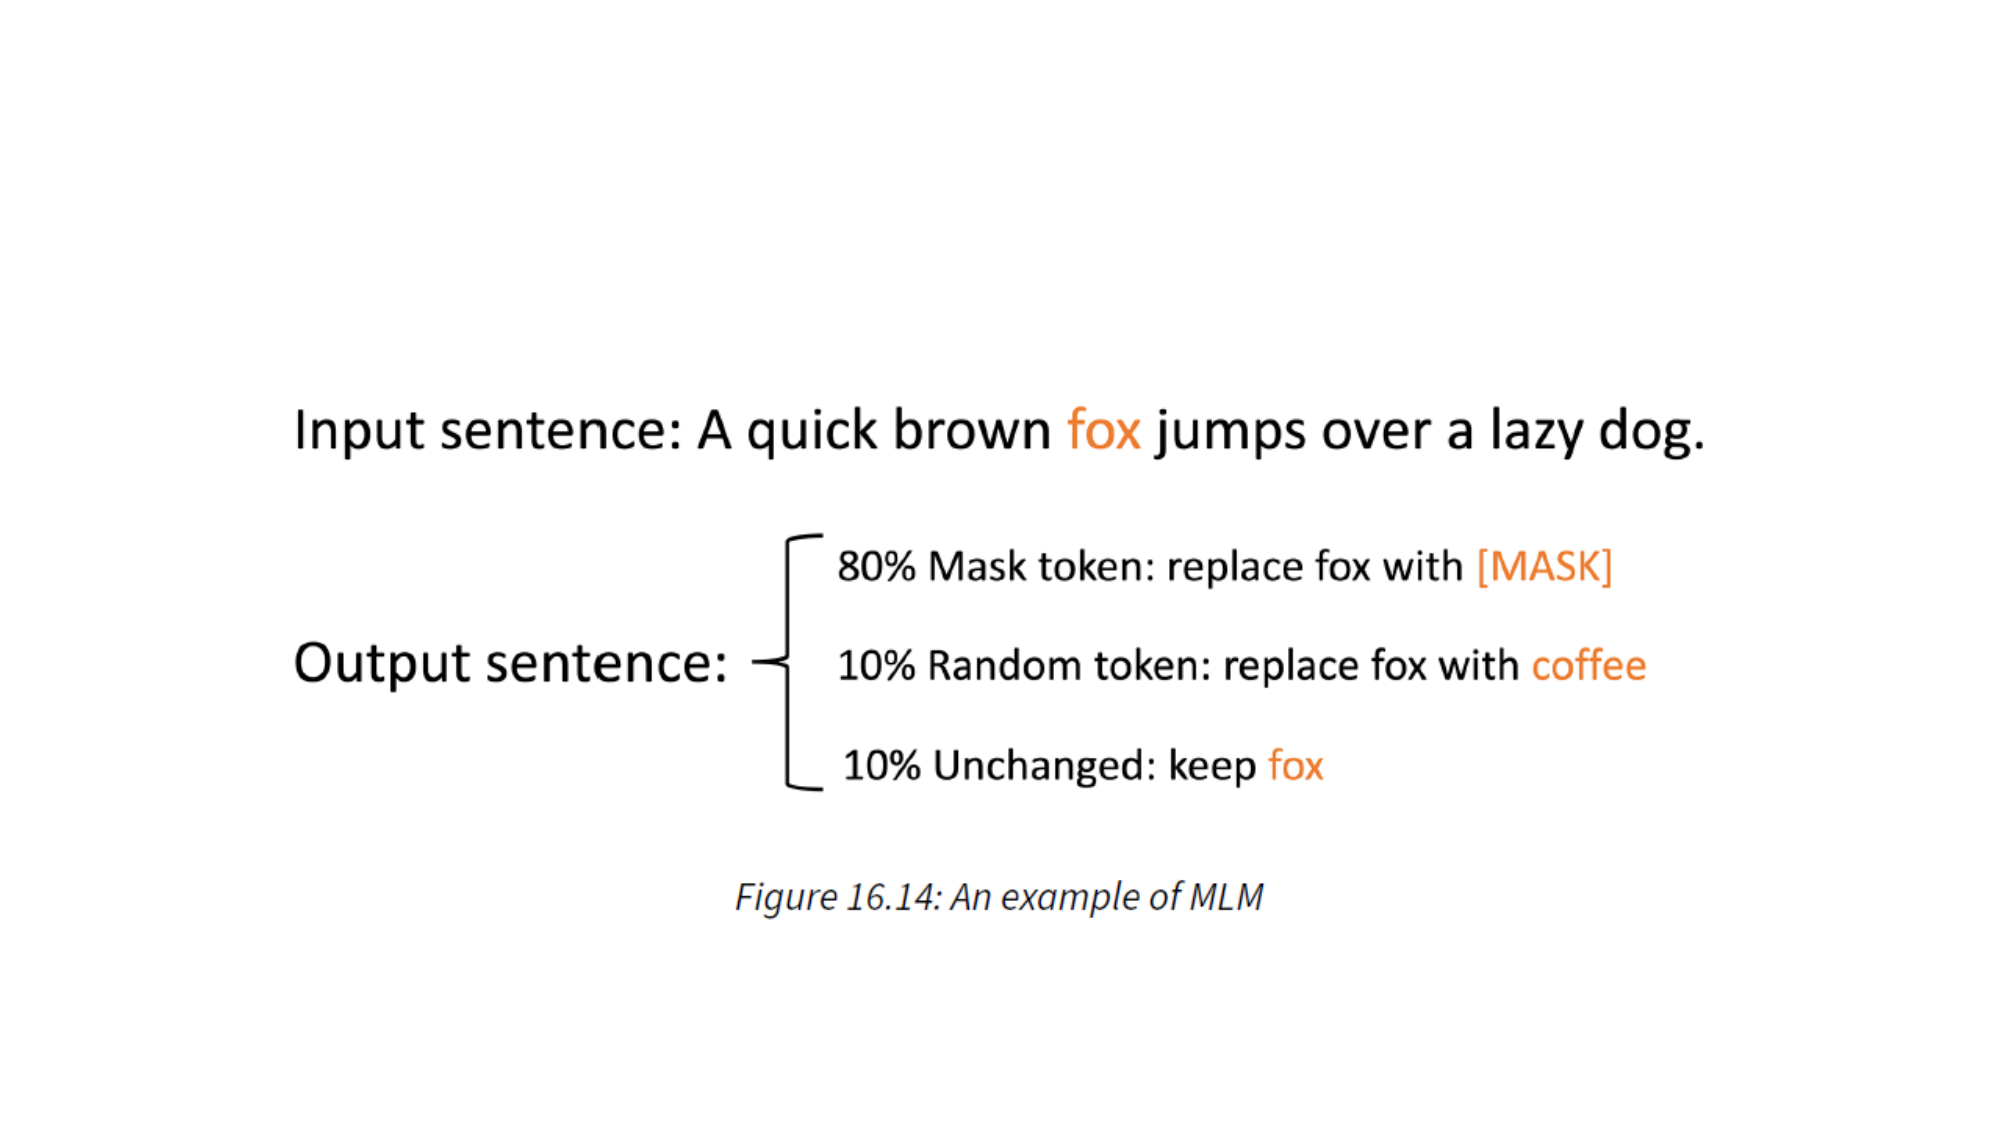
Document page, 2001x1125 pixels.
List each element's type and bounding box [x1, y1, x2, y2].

list [275, 383, 1725, 930]
